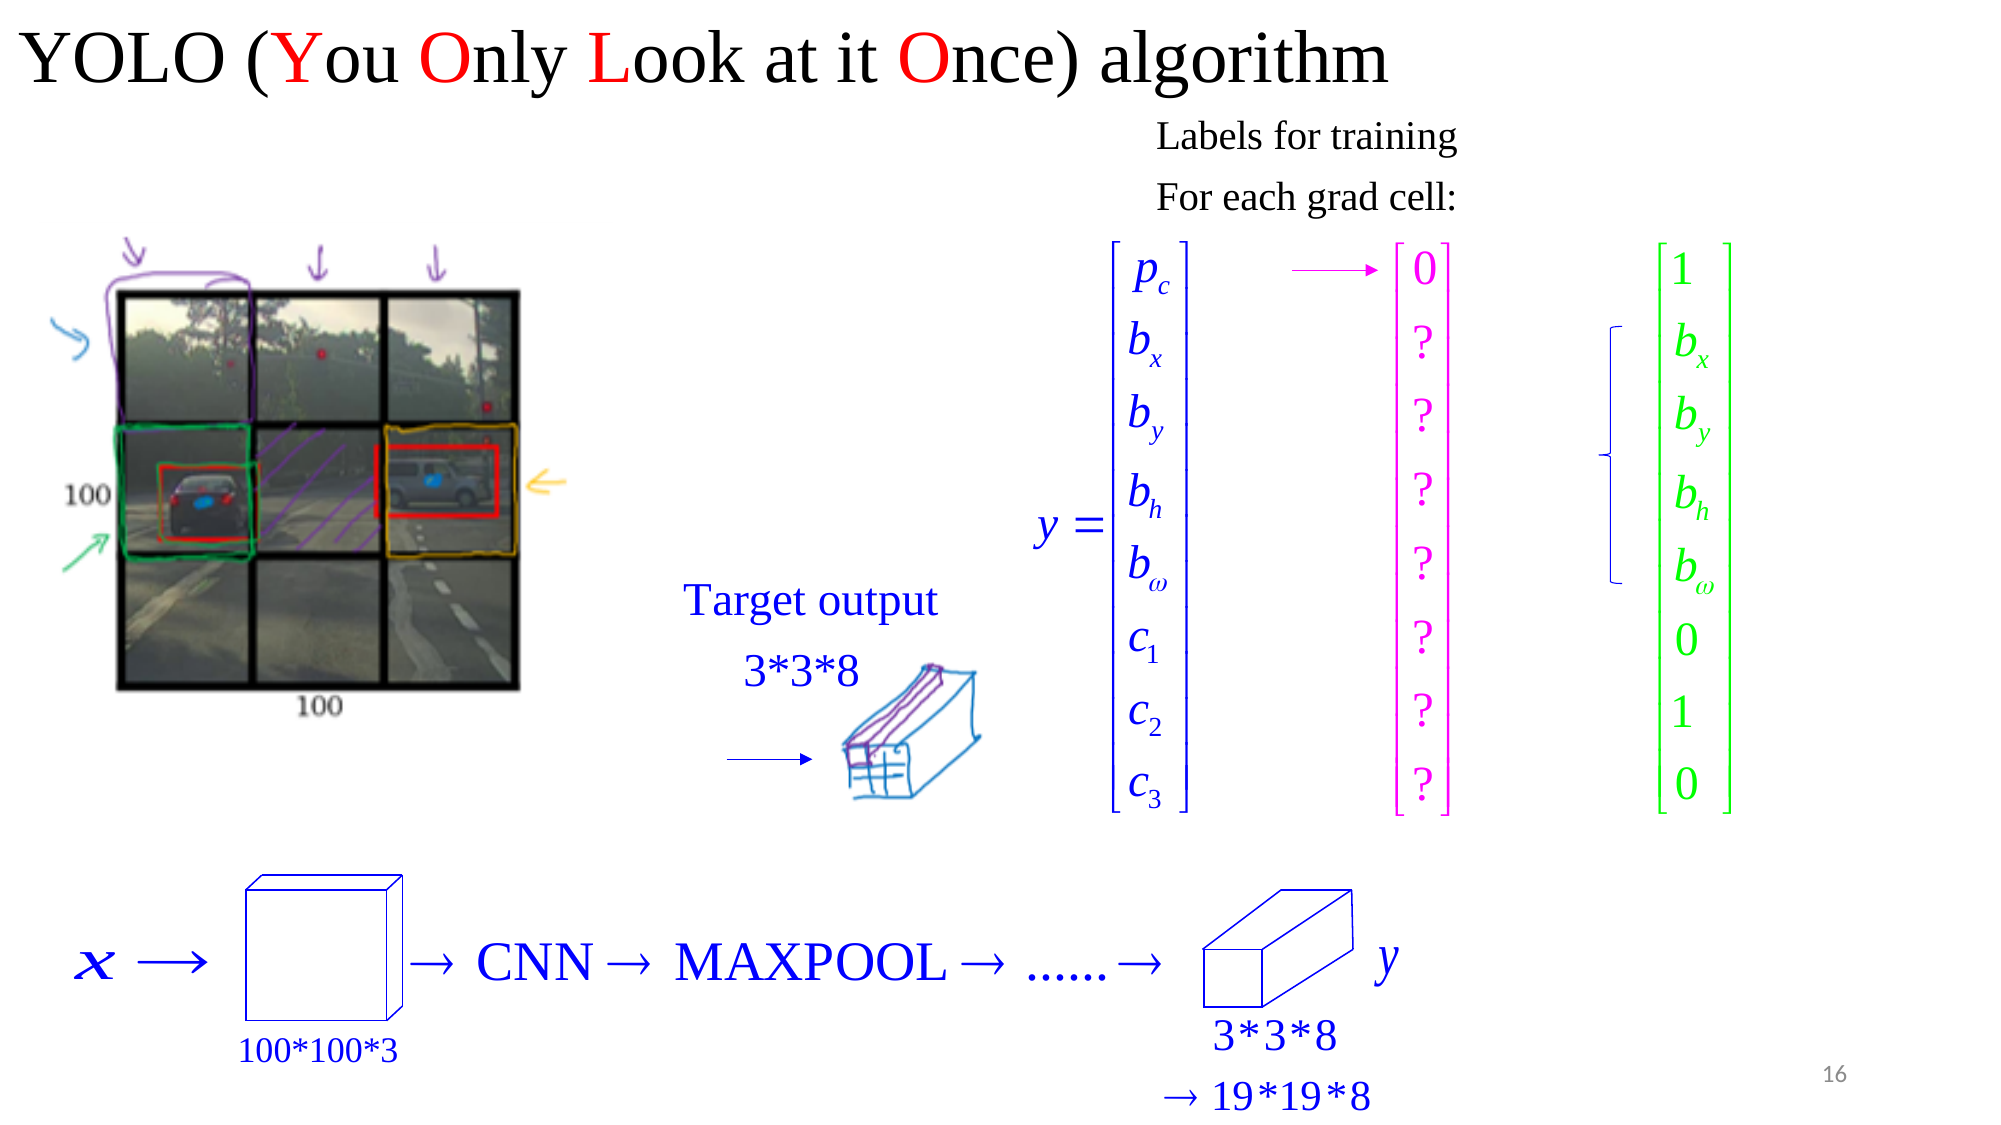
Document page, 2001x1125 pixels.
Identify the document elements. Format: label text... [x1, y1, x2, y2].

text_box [1202, 889, 1353, 1007]
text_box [1384, 234, 1467, 825]
picture [38, 221, 613, 737]
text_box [402, 928, 1181, 995]
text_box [245, 875, 403, 1021]
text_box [1647, 233, 1751, 825]
text_box YOLO (You Only Look at it Once) algorithm [7, 0, 1402, 105]
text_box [57, 940, 241, 995]
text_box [1158, 1070, 1376, 1121]
text_box [1598, 325, 1623, 585]
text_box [676, 572, 949, 699]
picture [838, 655, 1005, 808]
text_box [1207, 1008, 1344, 1062]
slide_number 16 [1412, 1042, 1863, 1103]
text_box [1150, 112, 1467, 228]
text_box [235, 1029, 405, 1072]
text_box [1367, 935, 1411, 1000]
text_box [1025, 229, 1204, 825]
